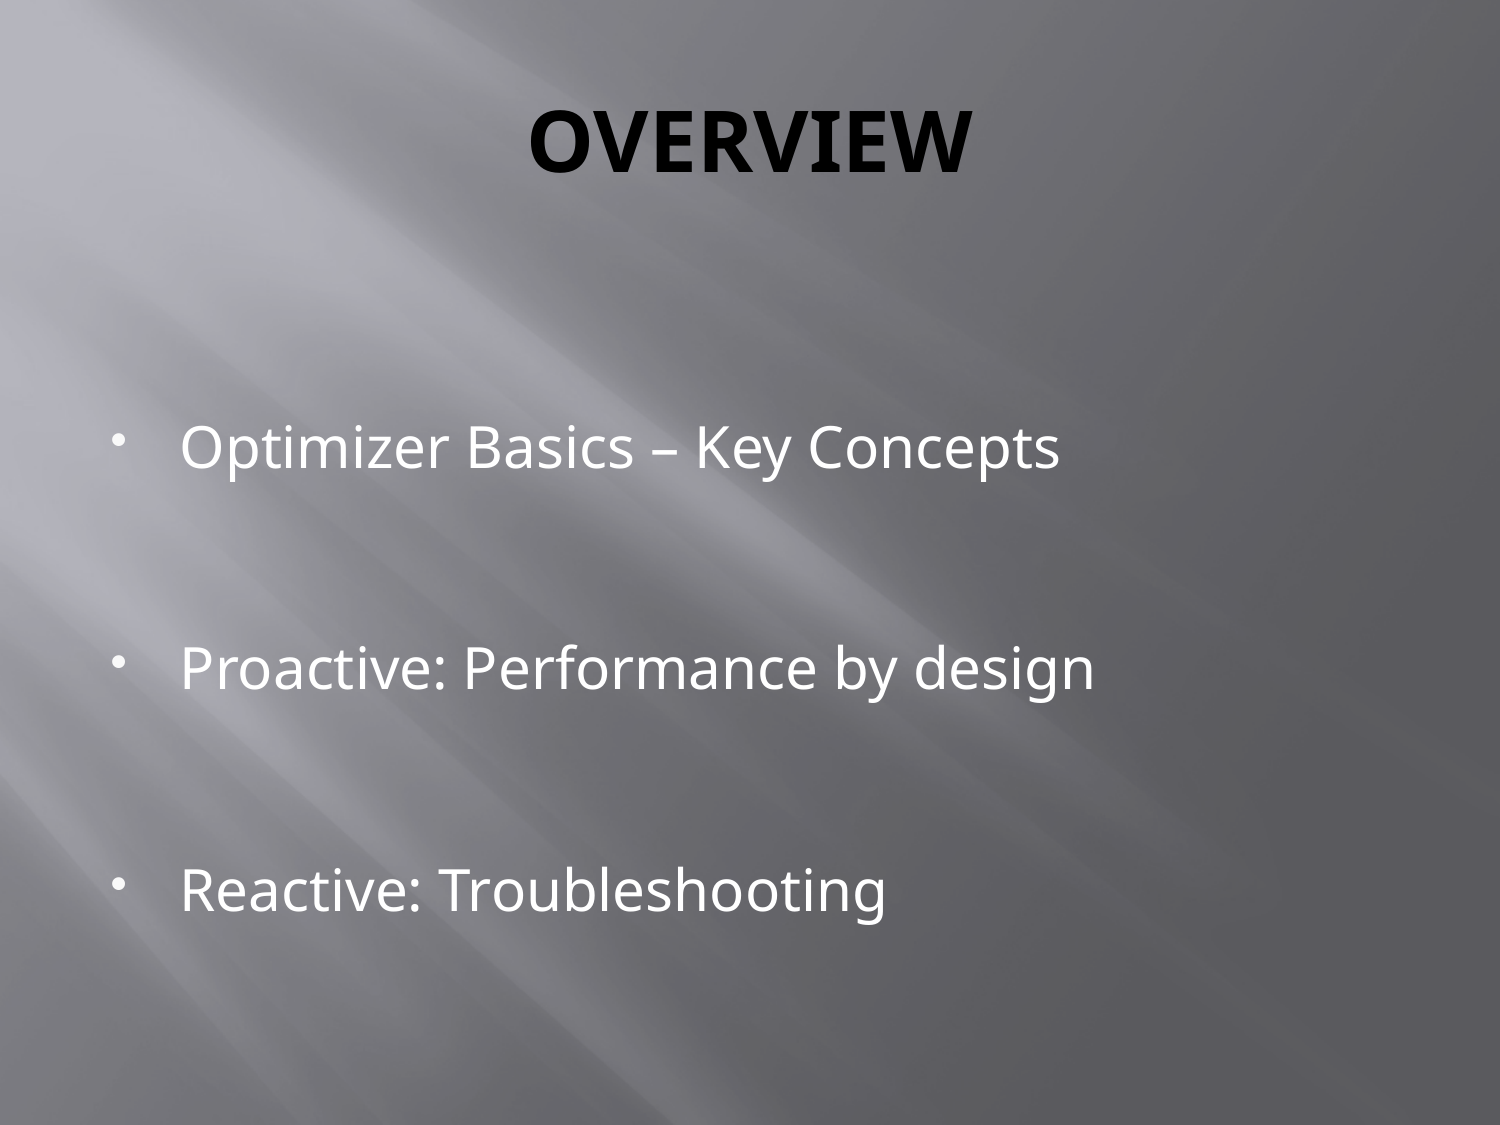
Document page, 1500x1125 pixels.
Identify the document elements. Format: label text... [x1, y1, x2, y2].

list Optimizer Basics – Key Concepts Proactive: Performance by design Reactive: Troubleshooting [75, 262, 1425, 1035]
title OVERVIEW [75, 45, 1425, 233]
